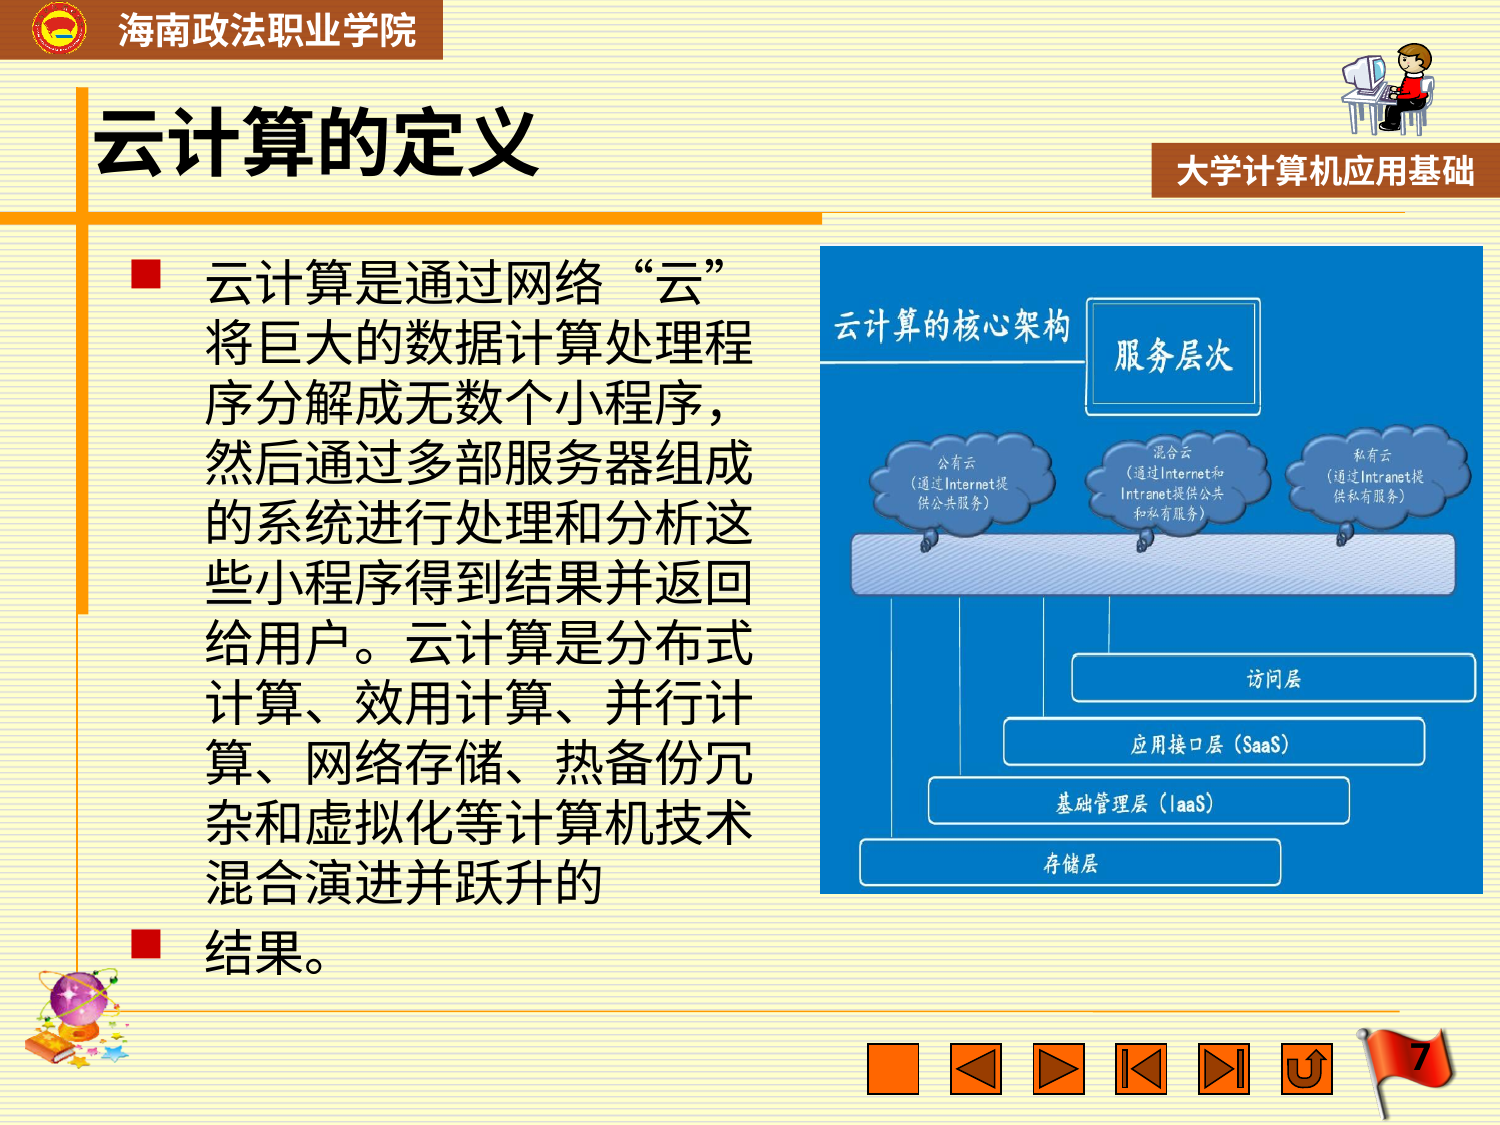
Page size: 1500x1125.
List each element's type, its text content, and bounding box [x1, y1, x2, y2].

picture [0, 0, 1500, 212]
title 云计算的定义 [76, 78, 1390, 193]
slide_number 7 [1345, 1025, 1447, 1104]
list 云计算是通过网络“云”将巨大的数据计算处理程序分解成无数个小程序，然后通过多部服务器组成的系统进行处理和分析这些小程序得到结果并返回给用户。云计算是分布式计算、效用计算、并行计算、网络存储、热备份冗杂和虚拟化等计算机技术混合演进并跃升的 结果。 [112, 243, 781, 1006]
picture [0, 193, 1500, 1125]
